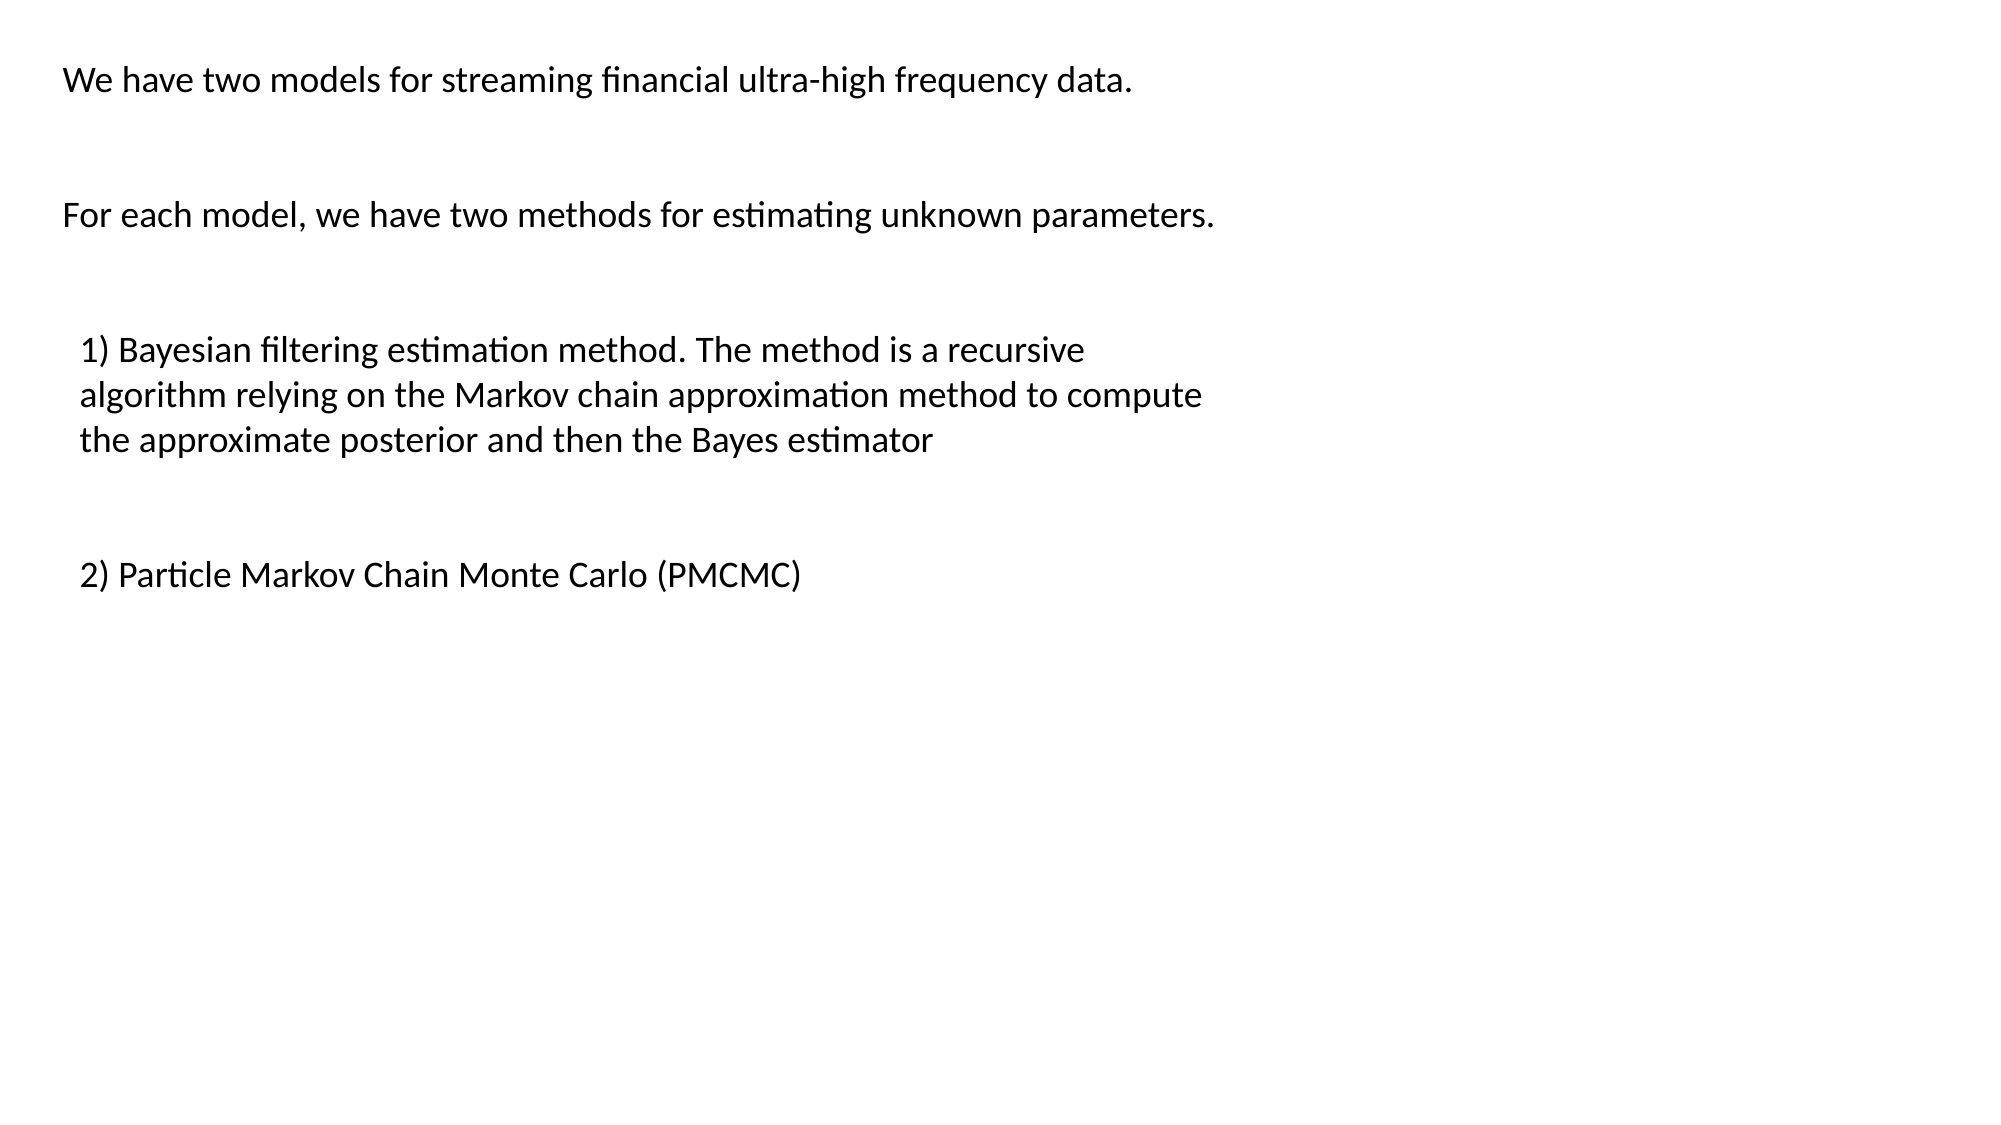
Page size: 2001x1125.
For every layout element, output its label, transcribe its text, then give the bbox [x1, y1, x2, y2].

text_box We have two models for streaming financial ultra-high frequency data. For each model, we have two methods for estimating unknown parameters. 1) Bayesian filtering estimation method. The method is a recursive algorithm relying on the Markov chain approximation method to compute the approximate posterior and then the Bayes estimator 2) Particle Markov Chain Monte Carlo (PMCMC) [47, 47, 1232, 693]
